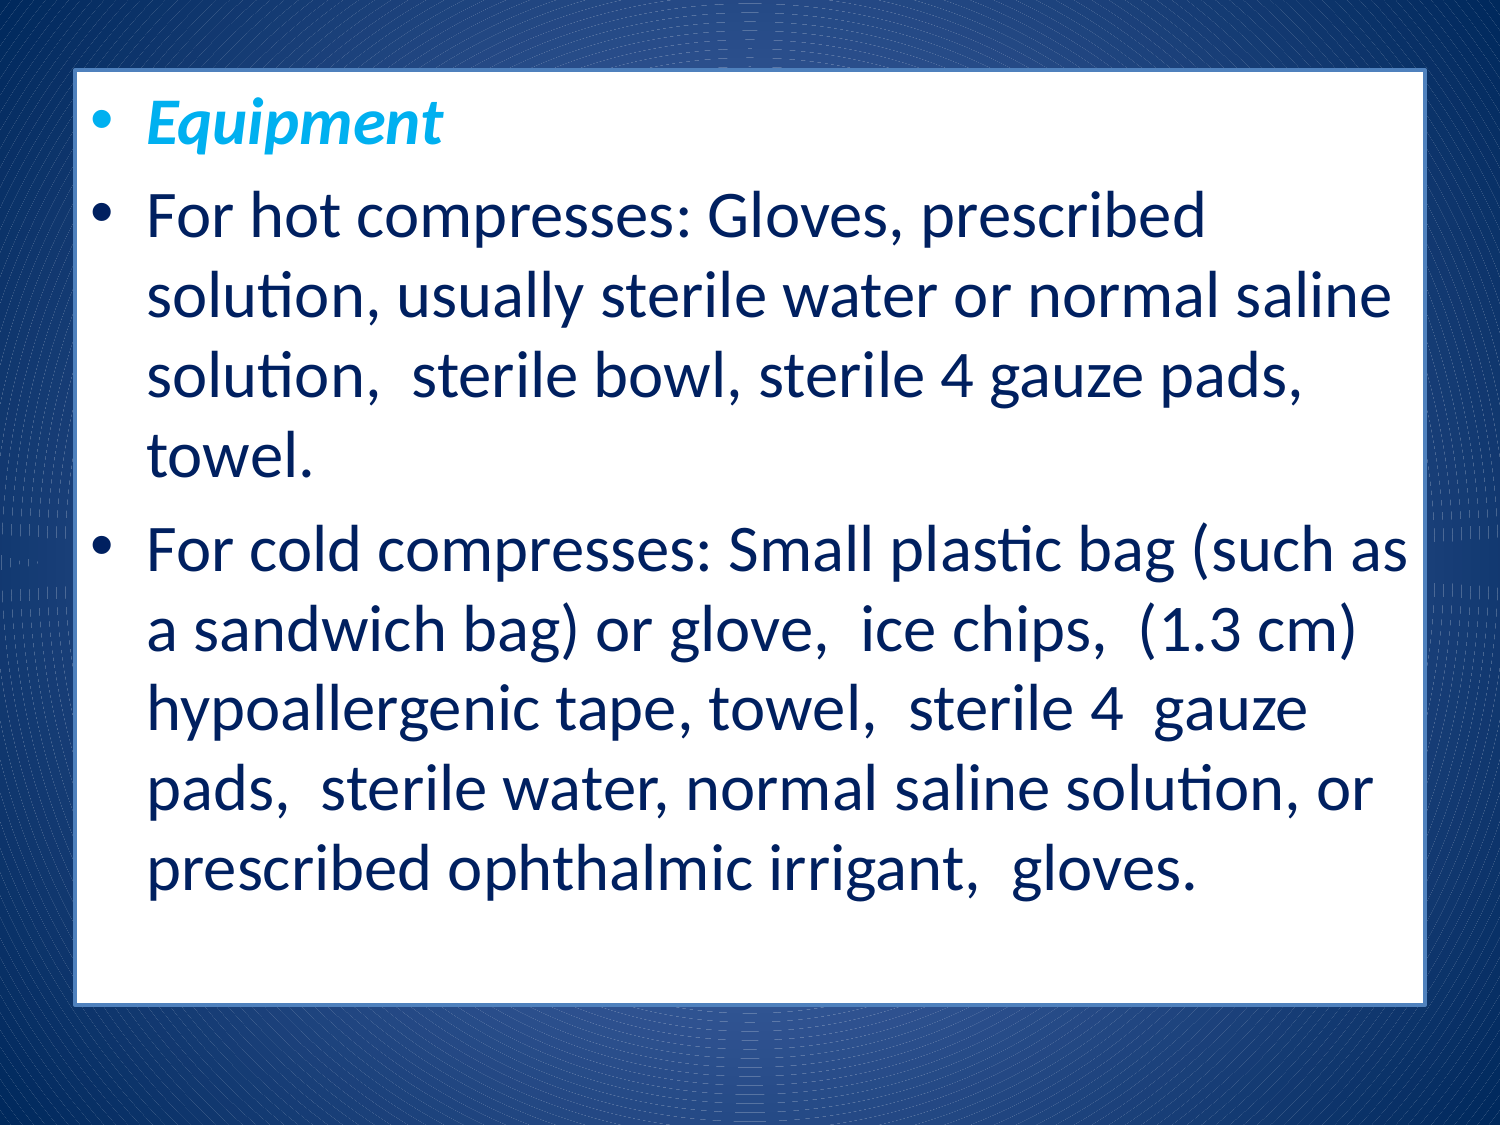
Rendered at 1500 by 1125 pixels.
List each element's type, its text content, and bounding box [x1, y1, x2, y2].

list Equipment For hot compresses: Gloves, prescribed solution, usually sterile water or normal saline solution, sterile bowl, sterile 4 gauze pads, towel. For cold compresses: Small plastic bag (such as a sandwich bag) or glove, ice chips, (1.3 cm) hypoallergenic tape, towel, sterile 4 gauze pads, sterile water, normal saline solution, or prescribed ophthalmic irrigant, gloves. [73, 68, 1427, 1007]
